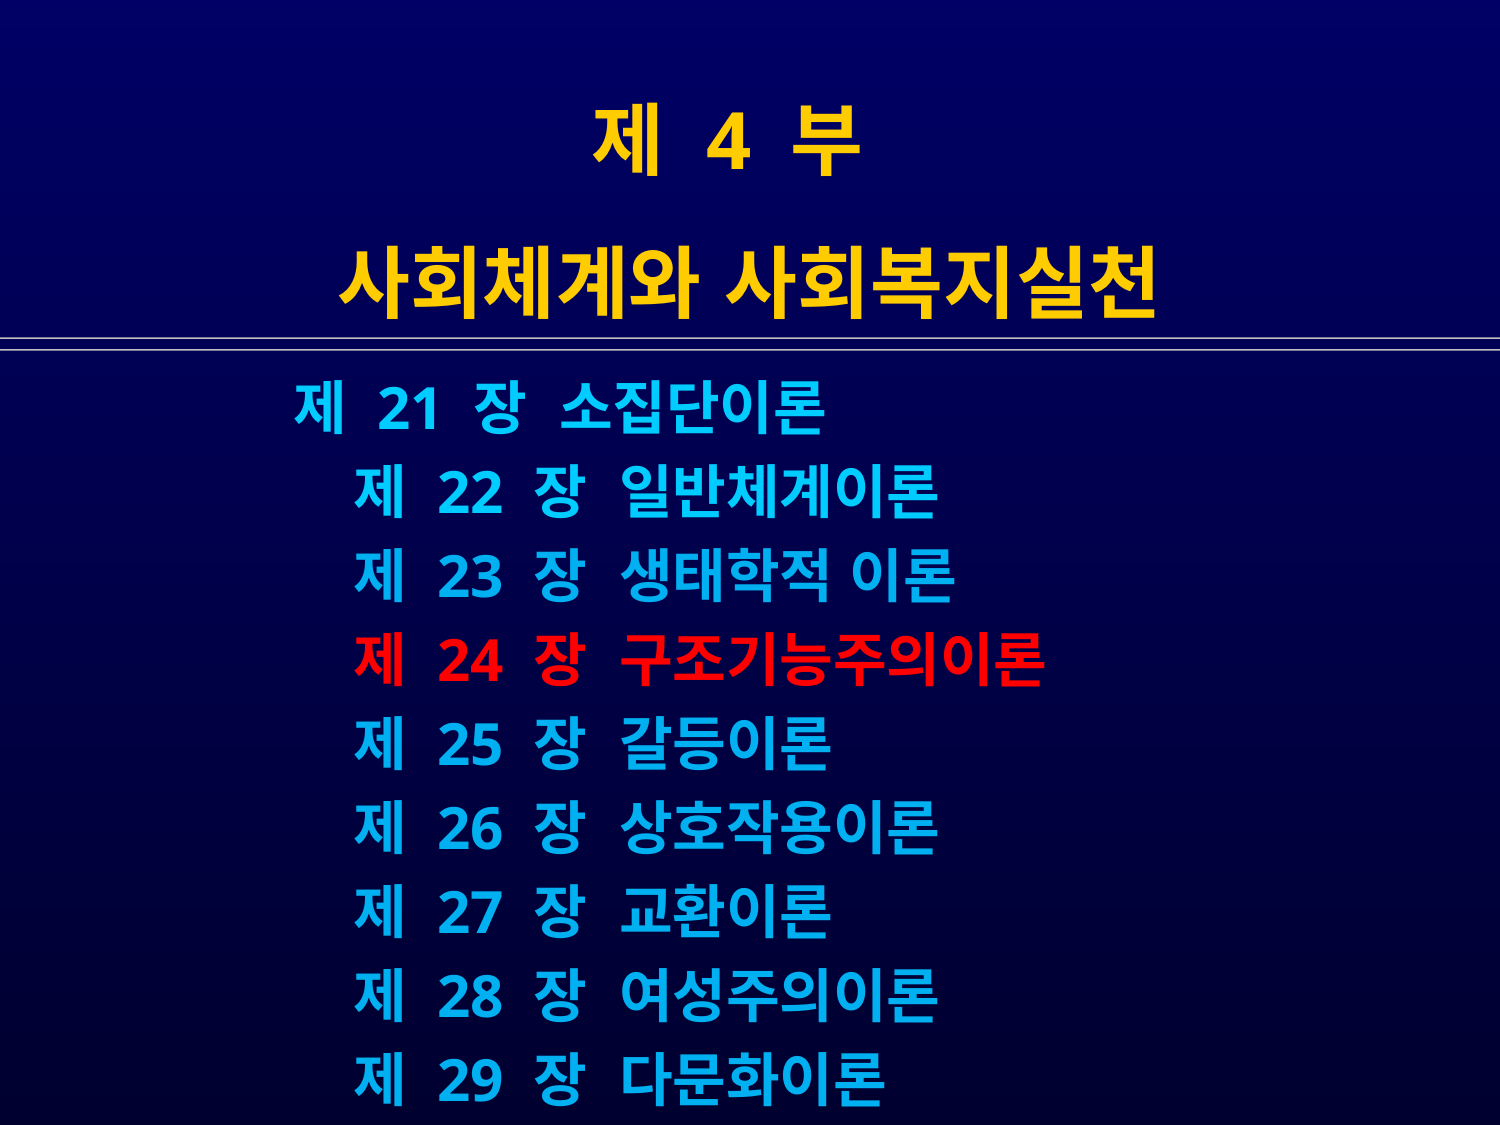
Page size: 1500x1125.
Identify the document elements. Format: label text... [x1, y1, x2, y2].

text_box 제 21 장 소집단이론 제 22 장 일반체계이론 제 23 장 생태학적 이론 제 24 장 구조기능주의이론 제 25 장 갈등이론 제 26 장 상호작용이론 제 27 장 교환이론 제 28 장 여성주의이론 제 29 장 다문화이론 [0, 350, 1500, 1121]
title 제 4 부 사회체계와 사회복지실천 [0, 33, 1500, 338]
